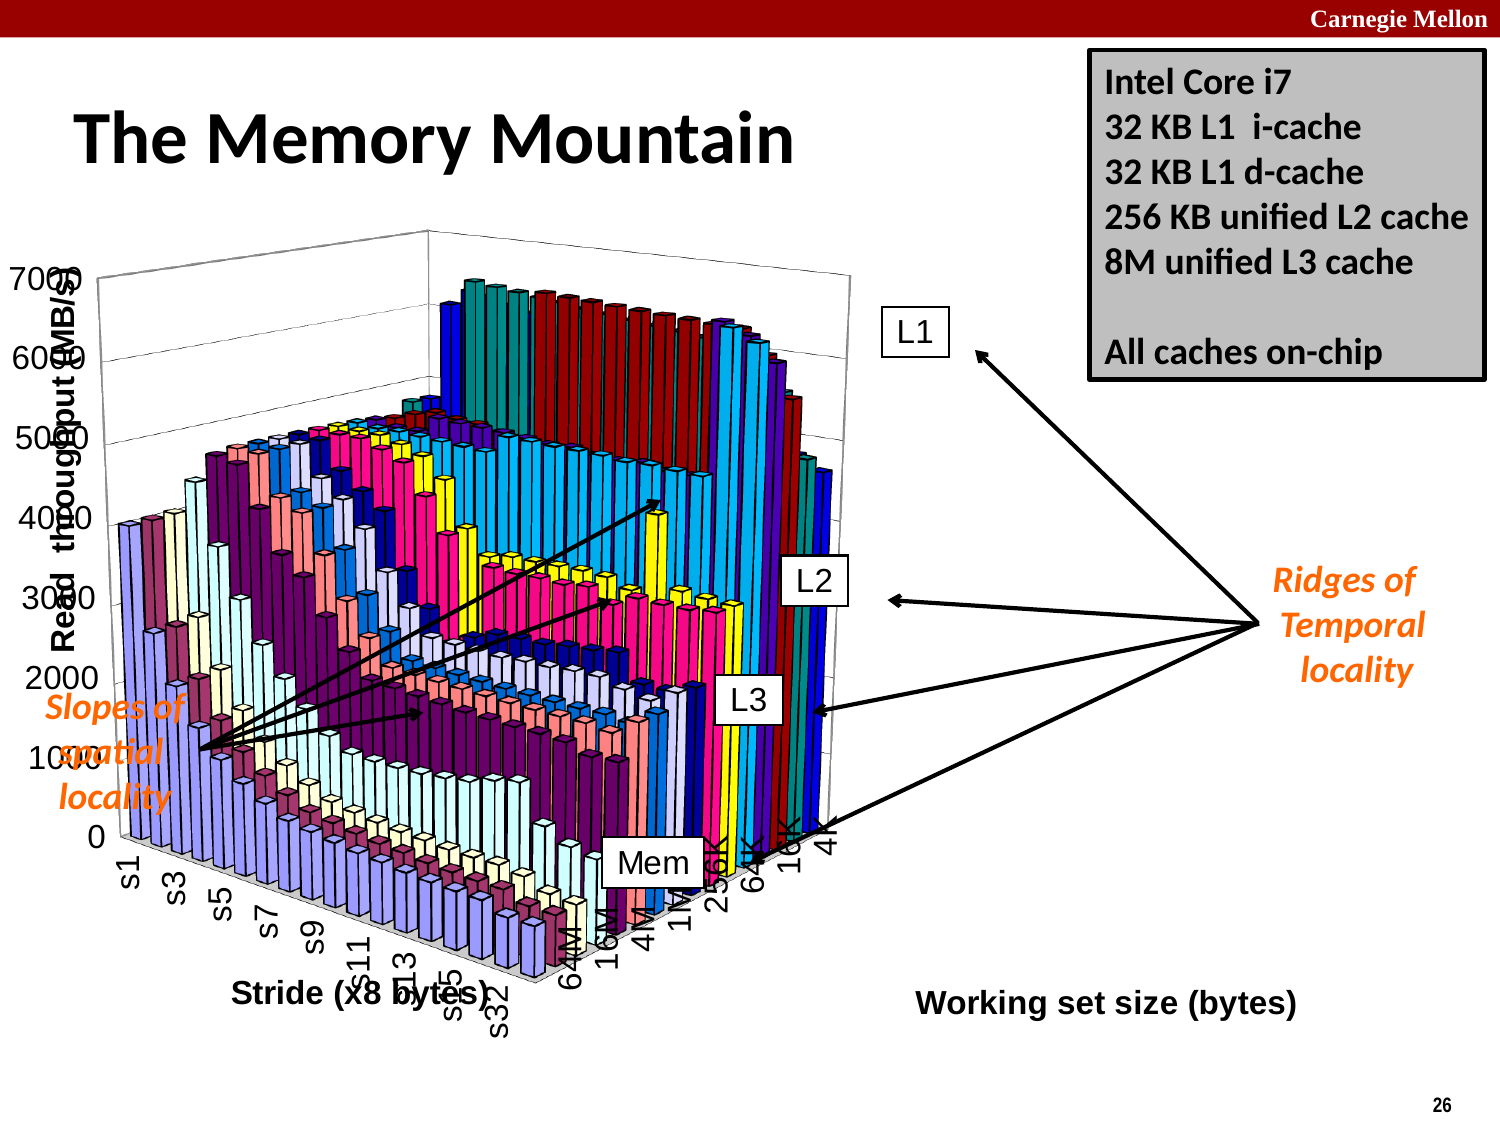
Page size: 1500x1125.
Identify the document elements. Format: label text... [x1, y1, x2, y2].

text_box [205, 499, 662, 751]
text_box Ridges of Temporal locality [1308, 548, 1448, 698]
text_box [205, 599, 612, 751]
title The Memory Mountain [58, 71, 851, 195]
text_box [887, 599, 1260, 622]
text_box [749, 623, 1260, 863]
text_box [974, 349, 1260, 599]
chart [0, 196, 1305, 1125]
text_box Intel Core i7 32 KB L1 i-cache 32 KB L1 d-cache 256 KB unified L2 cache 8M unified L3 cache All caches on-chip [1089, 49, 1485, 380]
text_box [205, 712, 424, 751]
